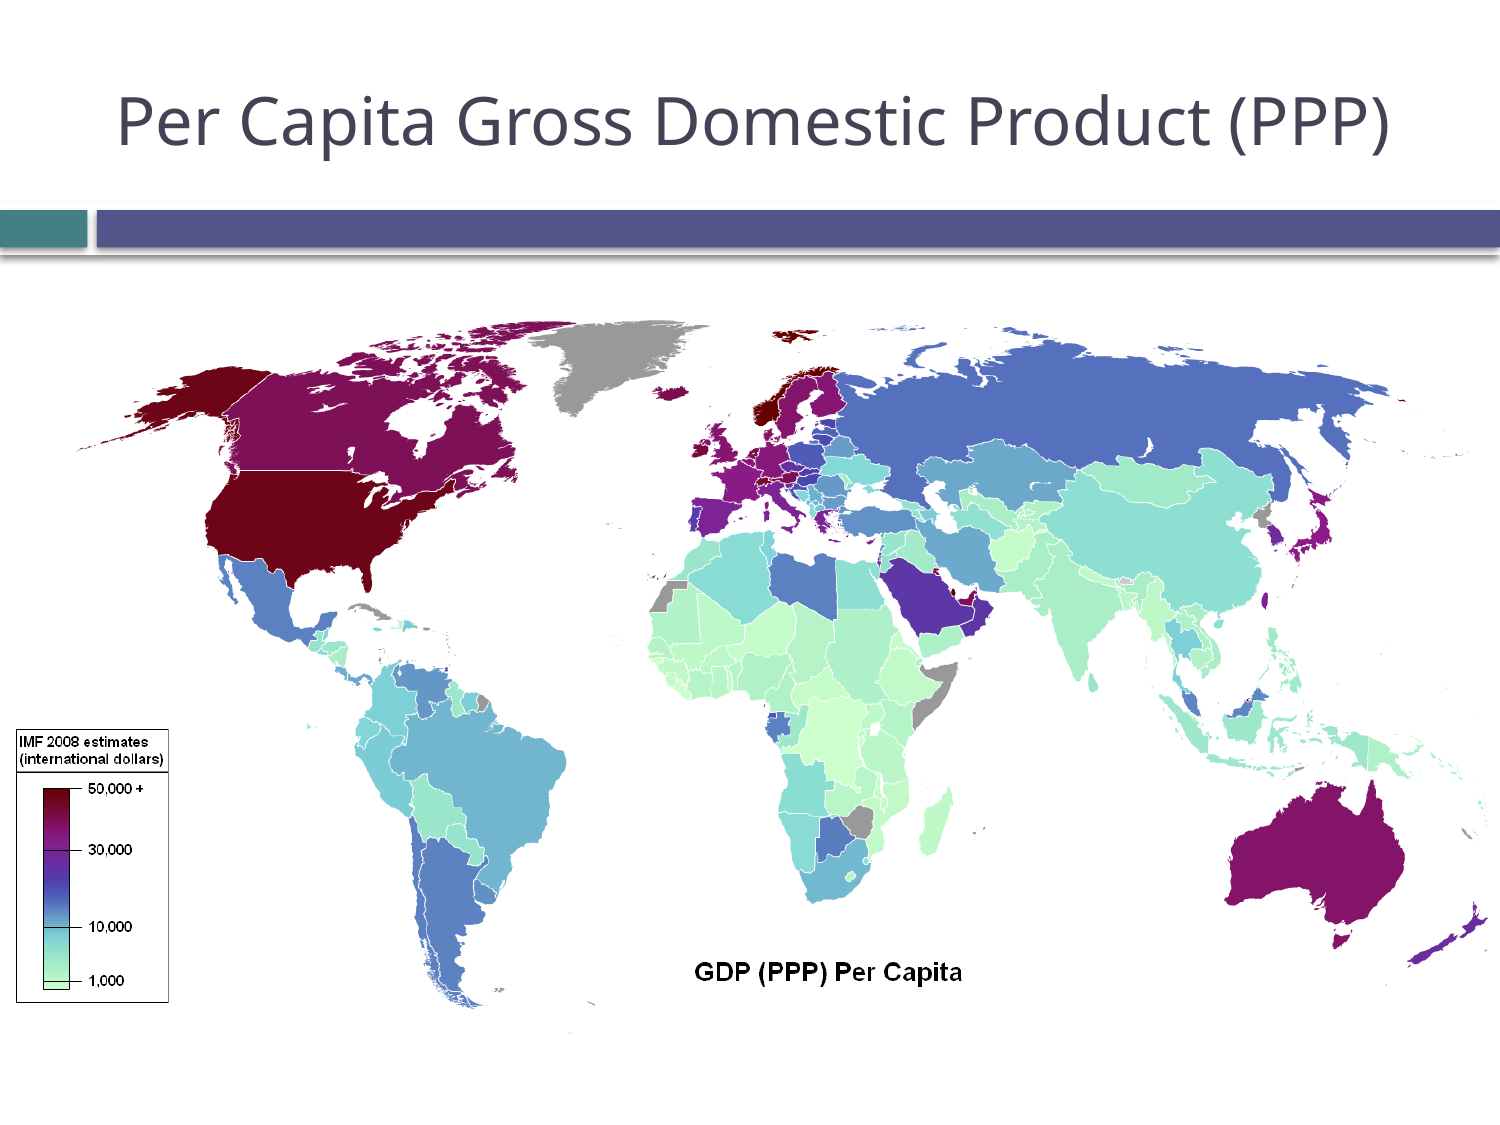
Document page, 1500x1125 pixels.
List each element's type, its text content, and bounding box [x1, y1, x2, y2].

picture [0, 304, 1500, 1042]
title Per Capita Gross Domestic Product (PPP) [100, 37, 1438, 200]
